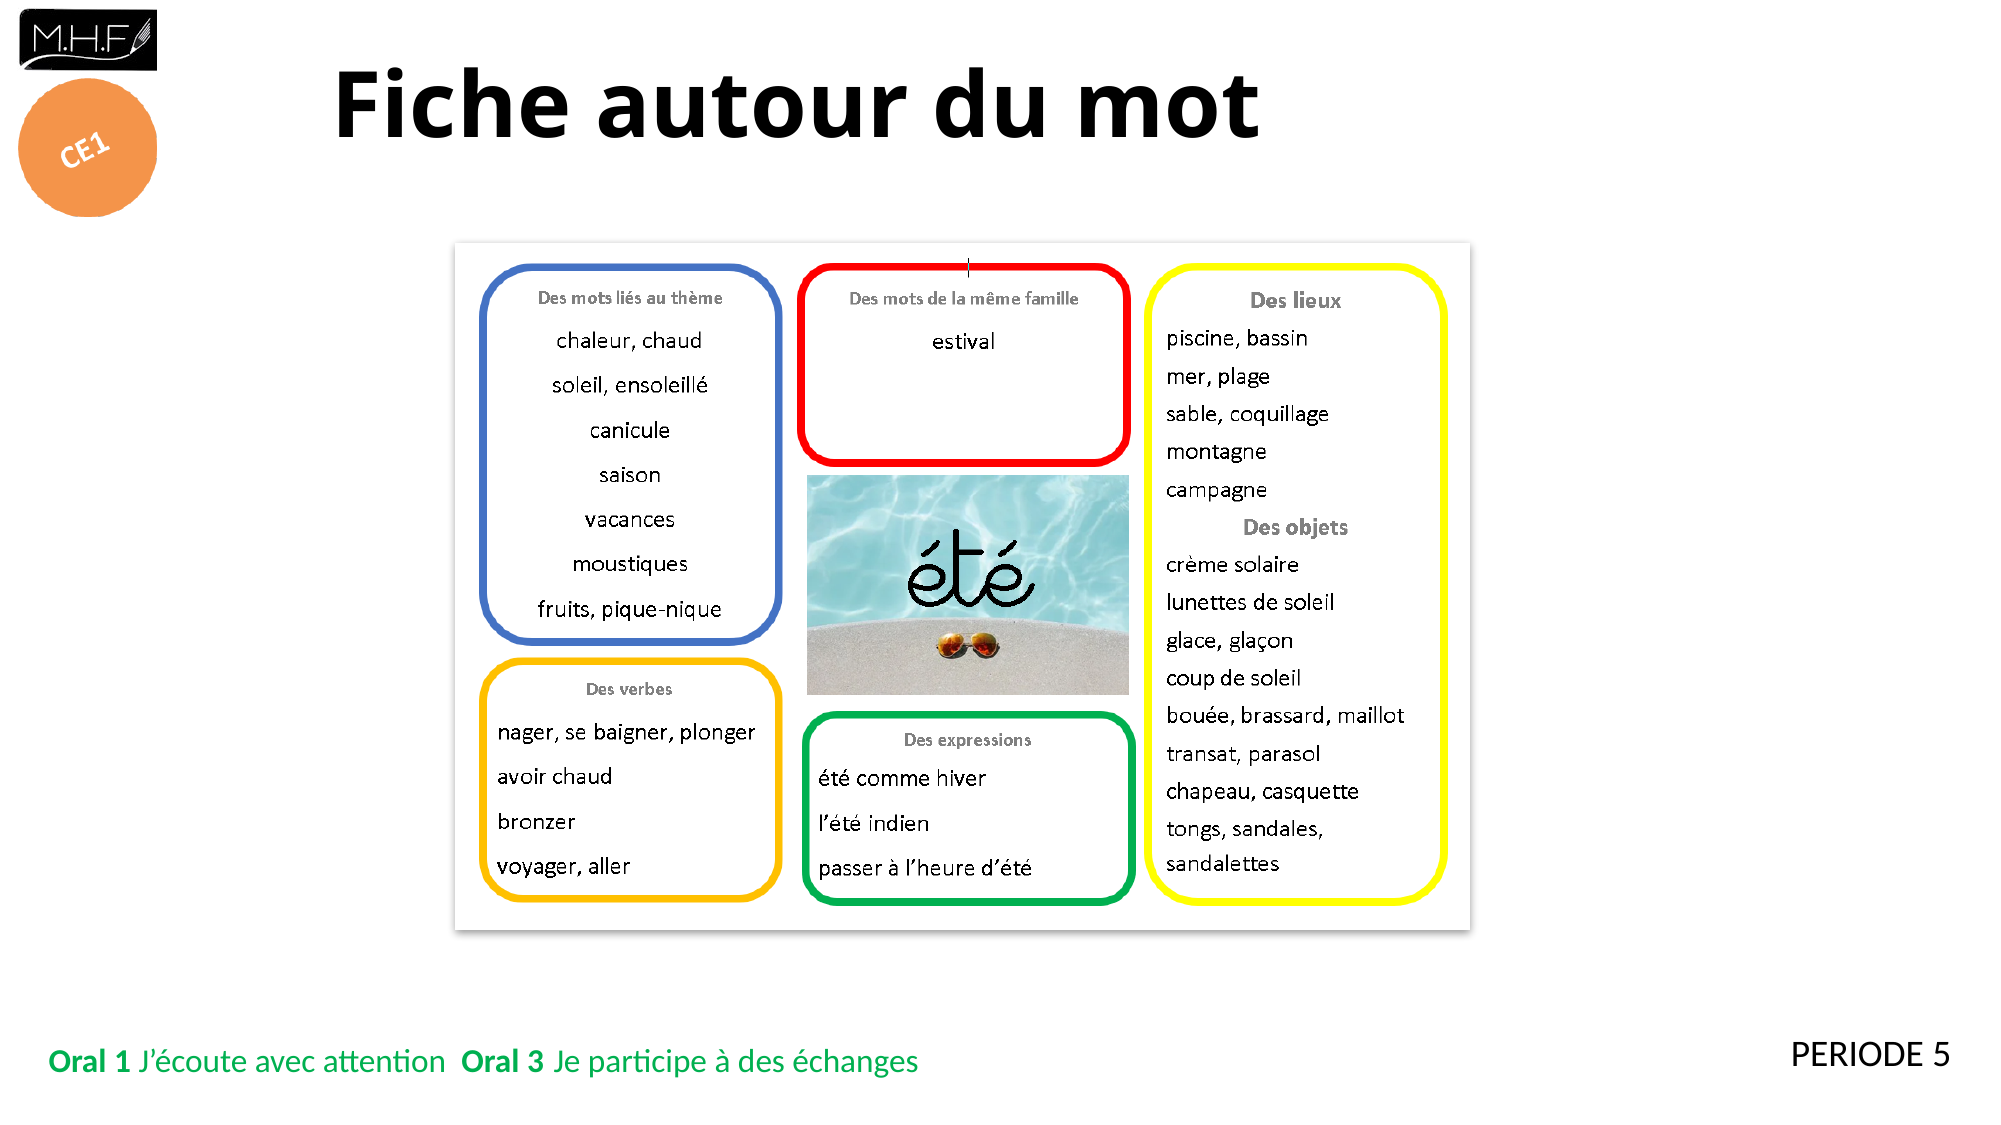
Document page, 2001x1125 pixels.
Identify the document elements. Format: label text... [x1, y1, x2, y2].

picture [18, 78, 157, 218]
title Fiche autour du mot [316, 0, 1863, 218]
text_box Oral 1 J’écoute avec attention Oral 3 Je participe à des échanges [33, 1023, 1034, 1088]
text_box PERIODE 5 [1362, 1021, 1967, 1082]
picture [16, 7, 157, 74]
picture [469, 257, 1456, 916]
